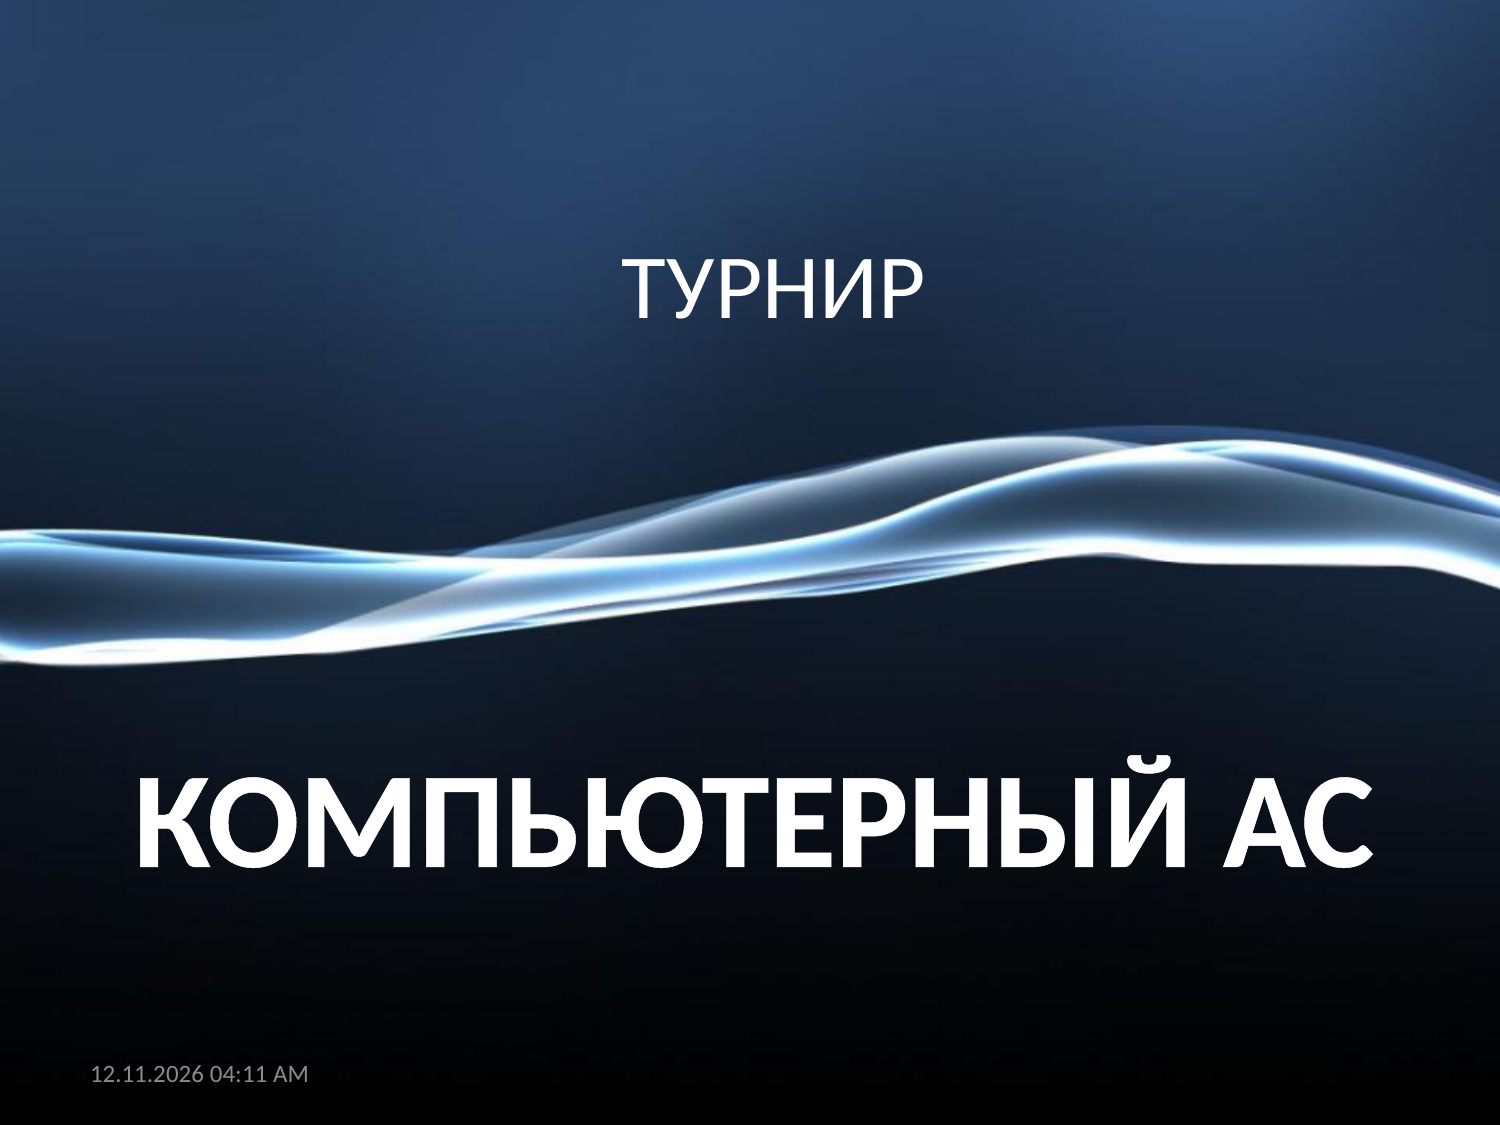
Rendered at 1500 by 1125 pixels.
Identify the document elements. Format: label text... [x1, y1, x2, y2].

title Компьютерный ас [118, 722, 1394, 947]
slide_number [75, 1042, 425, 1103]
list ТУРНИР [442, 172, 1105, 345]
picture [0, 0, 1500, 1125]
